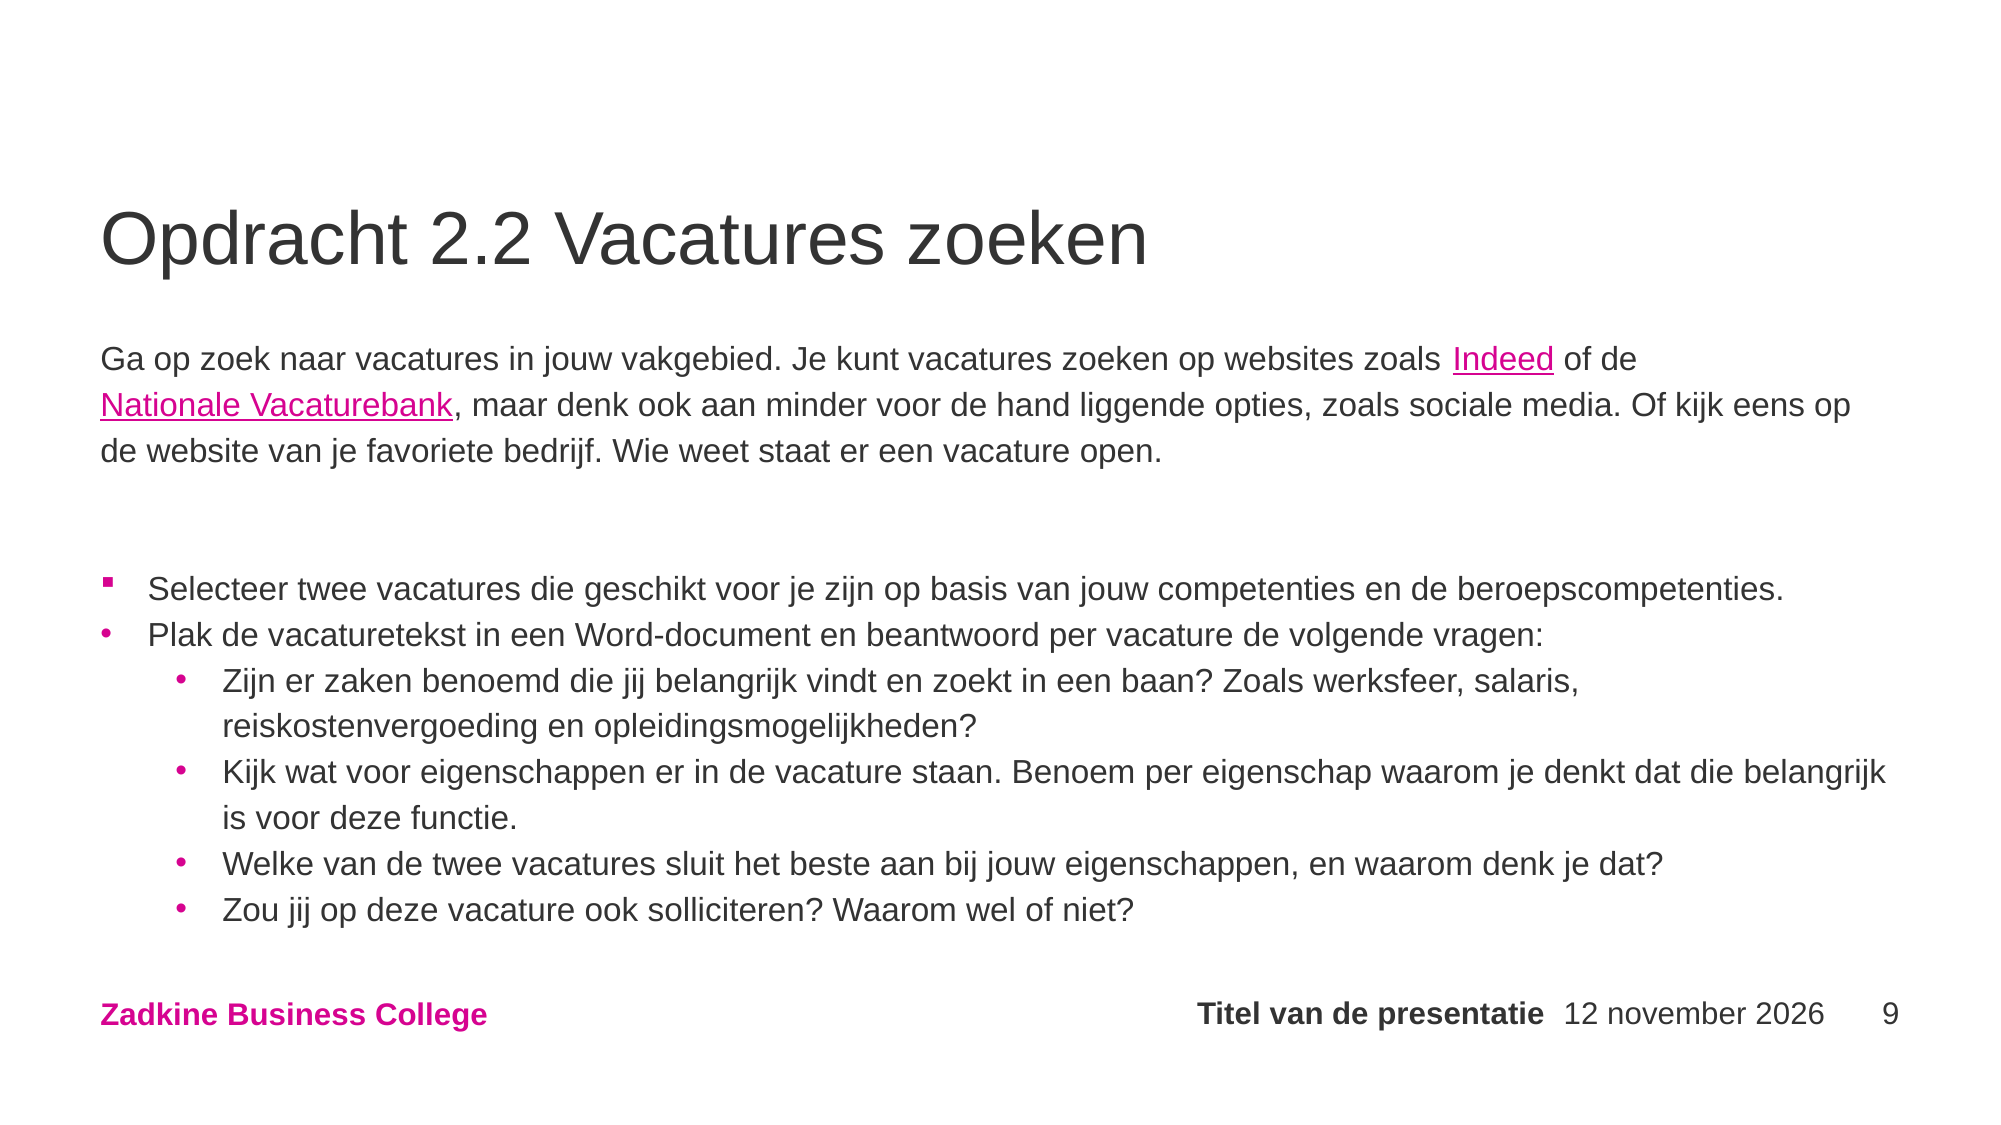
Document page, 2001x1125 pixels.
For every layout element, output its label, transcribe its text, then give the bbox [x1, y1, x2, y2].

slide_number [1546, 993, 1825, 1033]
list Opdracht 2.2 Vacatures zoeken [100, 189, 1900, 280]
list Ga op zoek naar vacatures in jouw vakgebied. Je kunt vacatures zoeken op websites zoals Indeed of de Nationale Vacaturebank, maar denk ook aan minder voor de hand liggende opties, zoals sociale media. Of kijk eens op de website van je favoriete bedrijf. Wie weet staat er een vacature open. Selecteer twee vacatures die geschikt voor je zijn op basis van jouw competenties en de beroepscompetenties. Plak de vacaturetekst in een Word-document en beantwoord per vacature de volgende vragen: Zijn er zaken benoemd die jij belangrijk vindt en zoekt in een baan? Zoals werksfeer, salaris, reiskostenvergoeding en opleidingsmogelijkheden? Kijk wat voor eigenschappen er in de vacature staan. Benoem per eigenschap waarom je denkt dat die belangrijk is voor deze functie. Welke van de twee vacatures sluit het beste aan bij jouw eigenschappen, en waarom denk je dat? Zou jij op deze vacature ook solliciteren? Waarom wel of niet? [100, 331, 1900, 917]
footer Titel van de presentatie [870, 993, 1546, 1033]
slide_number 9 [1825, 993, 1900, 1033]
